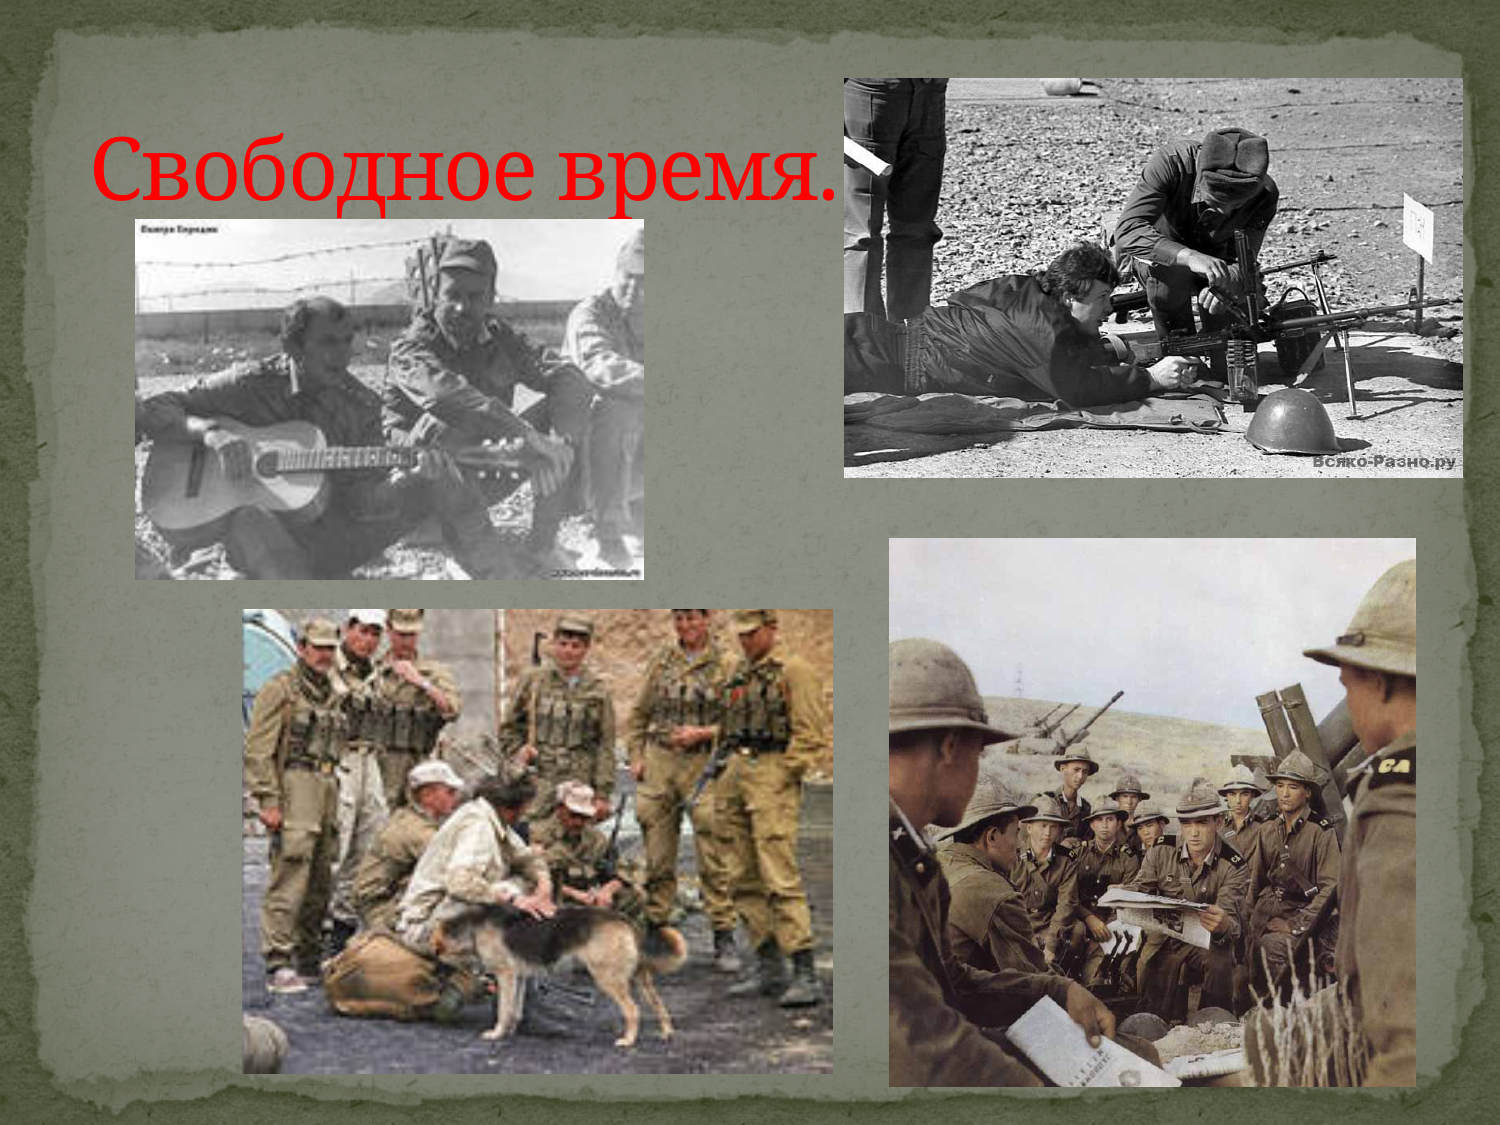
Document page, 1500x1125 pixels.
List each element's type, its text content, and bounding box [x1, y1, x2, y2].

title Свободное время… [74, 24, 1425, 225]
picture [889, 538, 1416, 1087]
picture [242, 609, 833, 1074]
picture [844, 78, 1463, 479]
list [138, 222, 642, 578]
